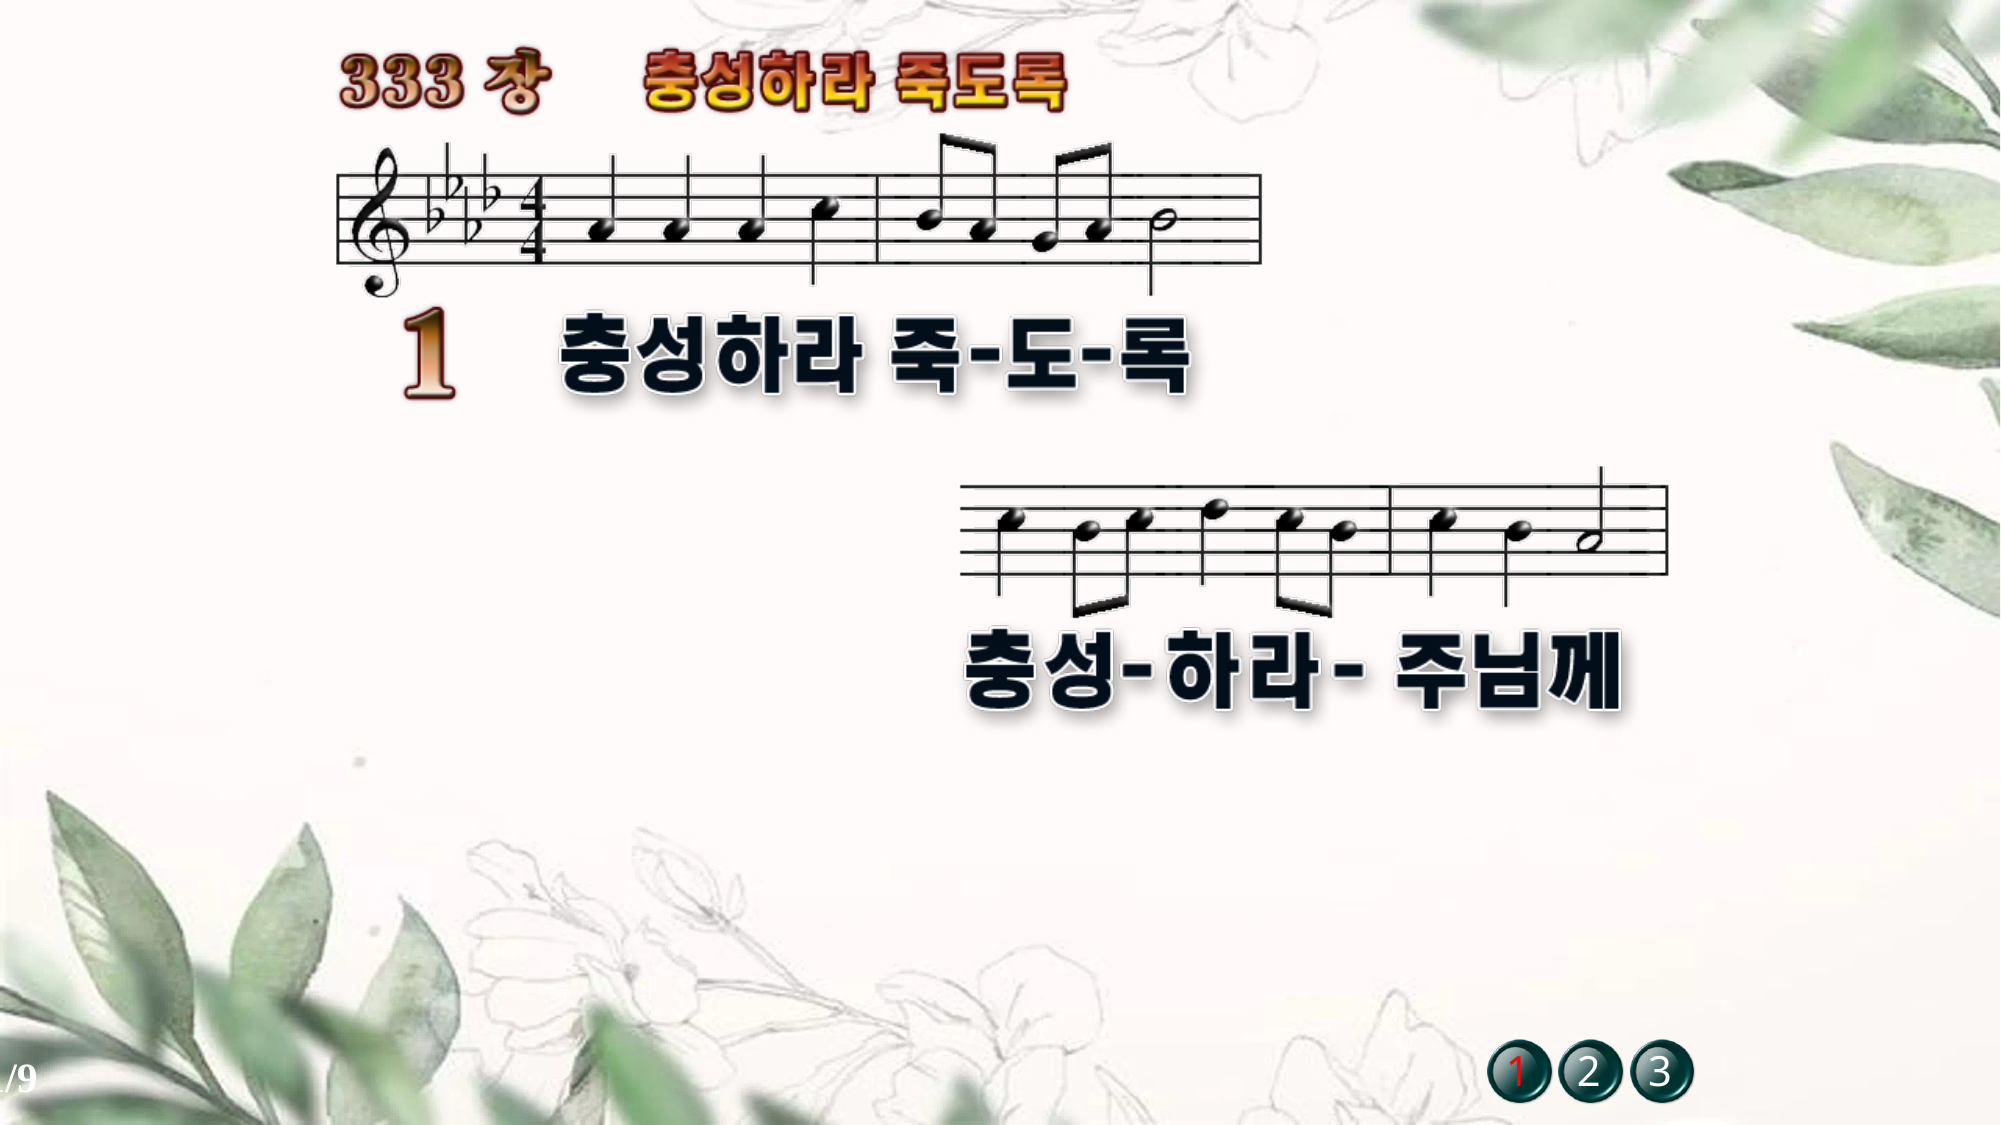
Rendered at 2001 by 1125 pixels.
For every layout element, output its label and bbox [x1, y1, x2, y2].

text_box [1484, 1035, 1555, 1106]
picture [0, 0, 2001, 1125]
text_box [1555, 1035, 1626, 1106]
text_box [1627, 1035, 1697, 1106]
